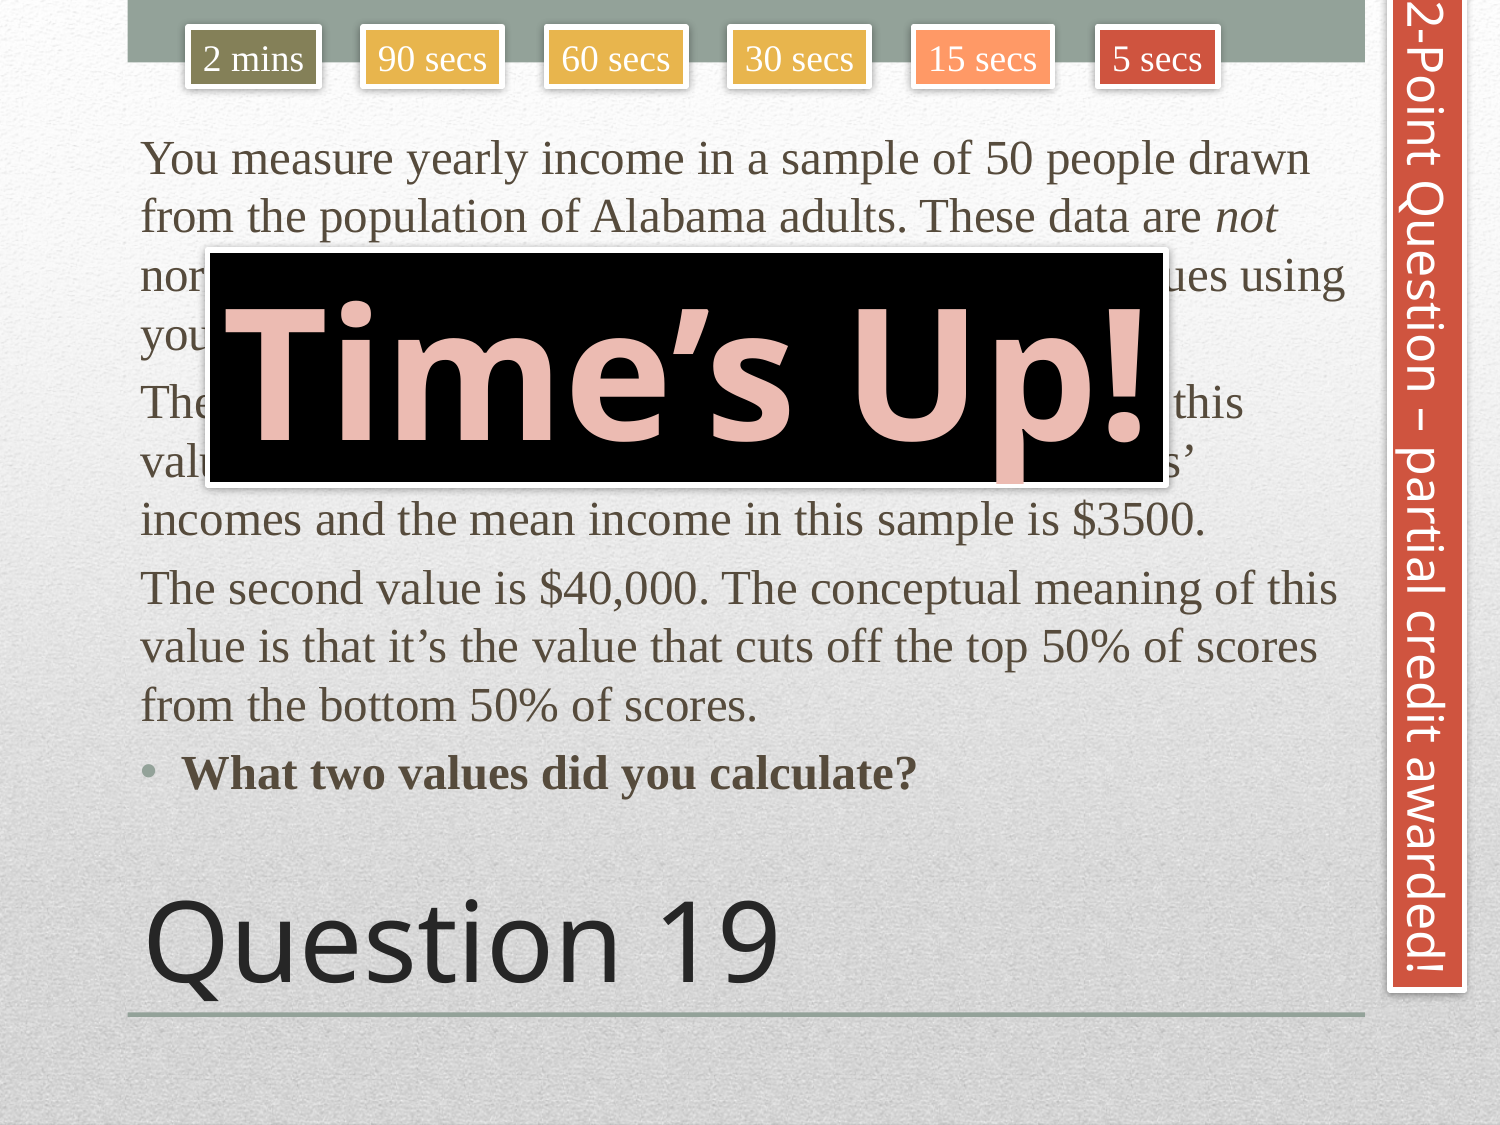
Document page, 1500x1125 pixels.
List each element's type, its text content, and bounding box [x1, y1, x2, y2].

title Question 19 [127, 813, 1240, 1013]
list You measure yearly income in a sample of 50 people drawn from the population of Alabama adults. These data are not normally distributed. You calculate two different values using your sample data. The first value is $3500. The conceptual meaning of this value is that the typical distance between participants’ incomes and the mean income in this sample is $3500. The second value is $40,000. The conceptual meaning of this value is that it’s the value that cuts off the top 50% of scores from the bottom 50% of scores. What two values did you calculate? [125, 112, 1363, 813]
text_box 2 mins [185, 24, 322, 89]
text_box 2-Point Question – partial credit awarded! [1387, 0, 1467, 993]
text_box 5 secs [1095, 24, 1221, 89]
text_box 30 secs [727, 24, 872, 89]
text_box 15 secs [911, 24, 1055, 89]
text_box Time’s Up! [205, 247, 1169, 488]
text_box 90 secs [360, 24, 505, 89]
text_box 60 secs [544, 24, 689, 89]
